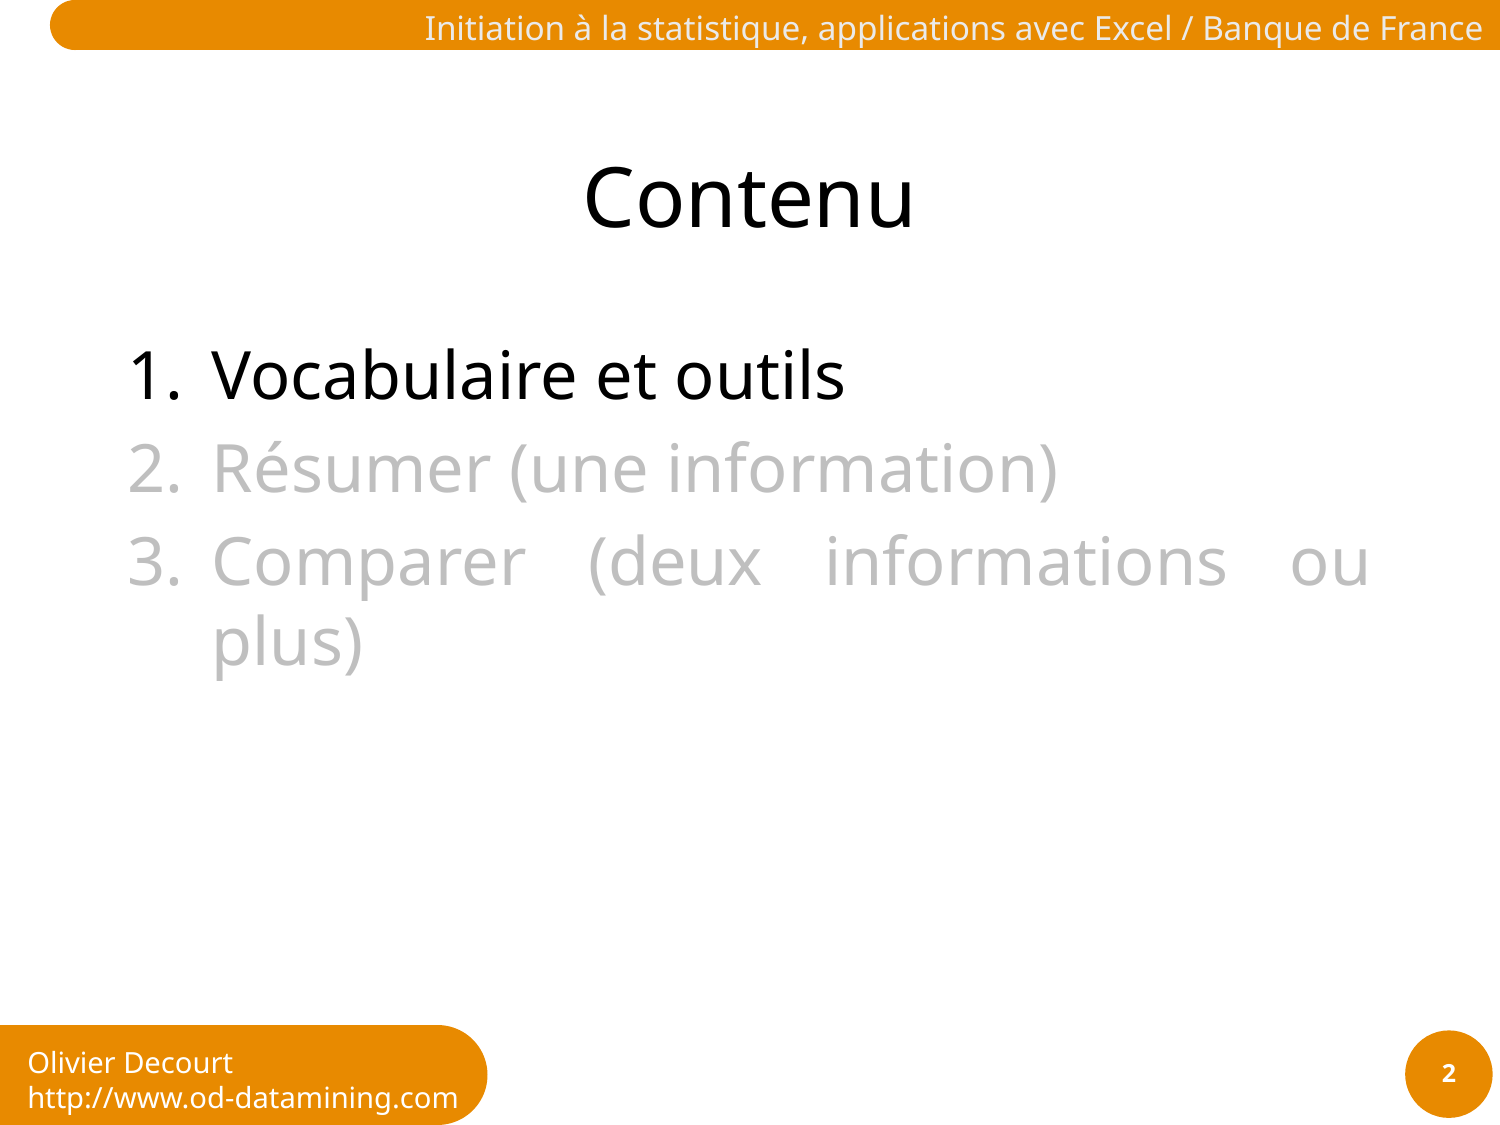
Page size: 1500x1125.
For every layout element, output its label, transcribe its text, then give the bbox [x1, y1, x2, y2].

list Vocabulaire et outils Résumer (une information) Comparer (deux informations ou plus) [112, 324, 1388, 1000]
title Contenu [112, 99, 1388, 288]
